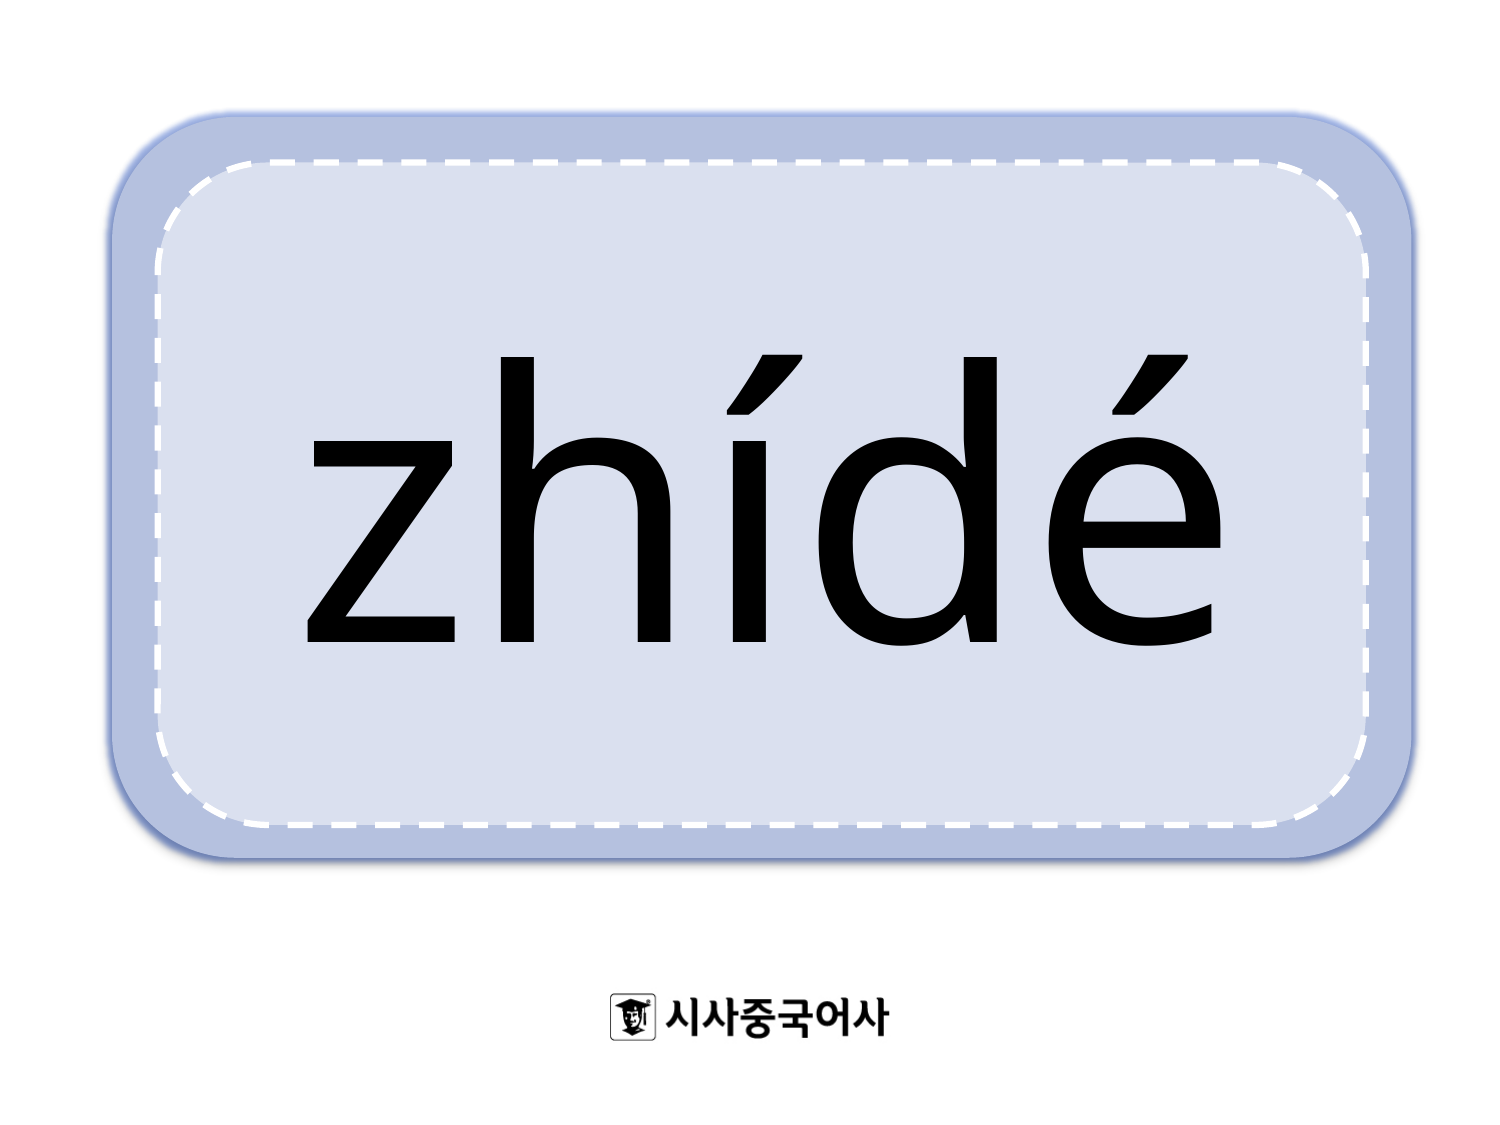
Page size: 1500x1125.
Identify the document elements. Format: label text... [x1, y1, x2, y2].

text_box zhídé [162, 160, 1371, 824]
picture [602, 987, 898, 1047]
